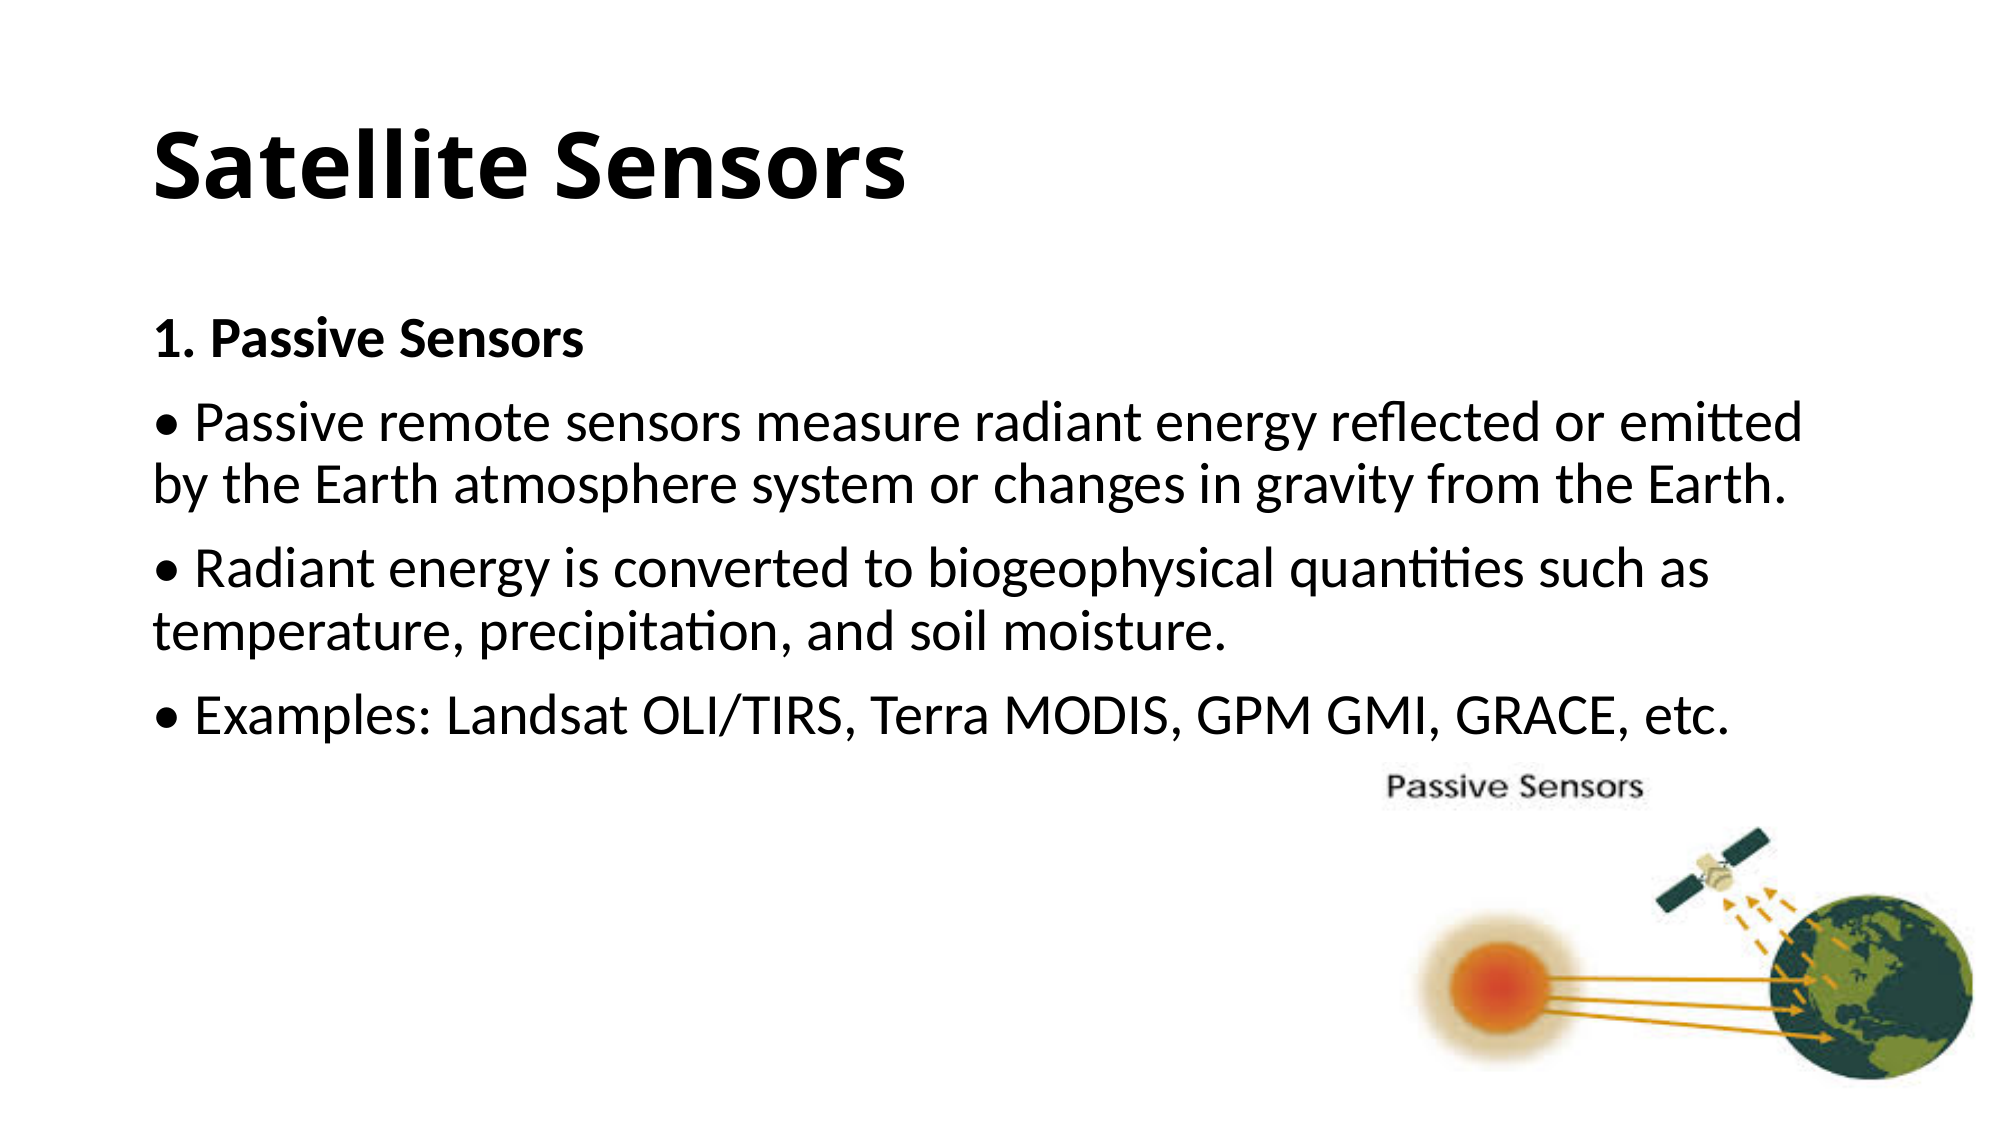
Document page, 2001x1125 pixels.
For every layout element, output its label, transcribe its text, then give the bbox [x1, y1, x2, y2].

title Satellite Sensors [137, 59, 1863, 278]
list 1. Passive Sensors • Passive remote sensors measure radiant energy reflected or emitted by the Earth atmosphere system or changes in gravity from the Earth. • Radiant energy is converted to biogeophysical quantities such as temperature, precipitation, and soil moisture. • Examples: Landsat OLI/TIRS, Terra MODIS, GPM GMI, GRACE, etc. [137, 299, 1863, 1014]
picture [1365, 762, 2000, 1125]
